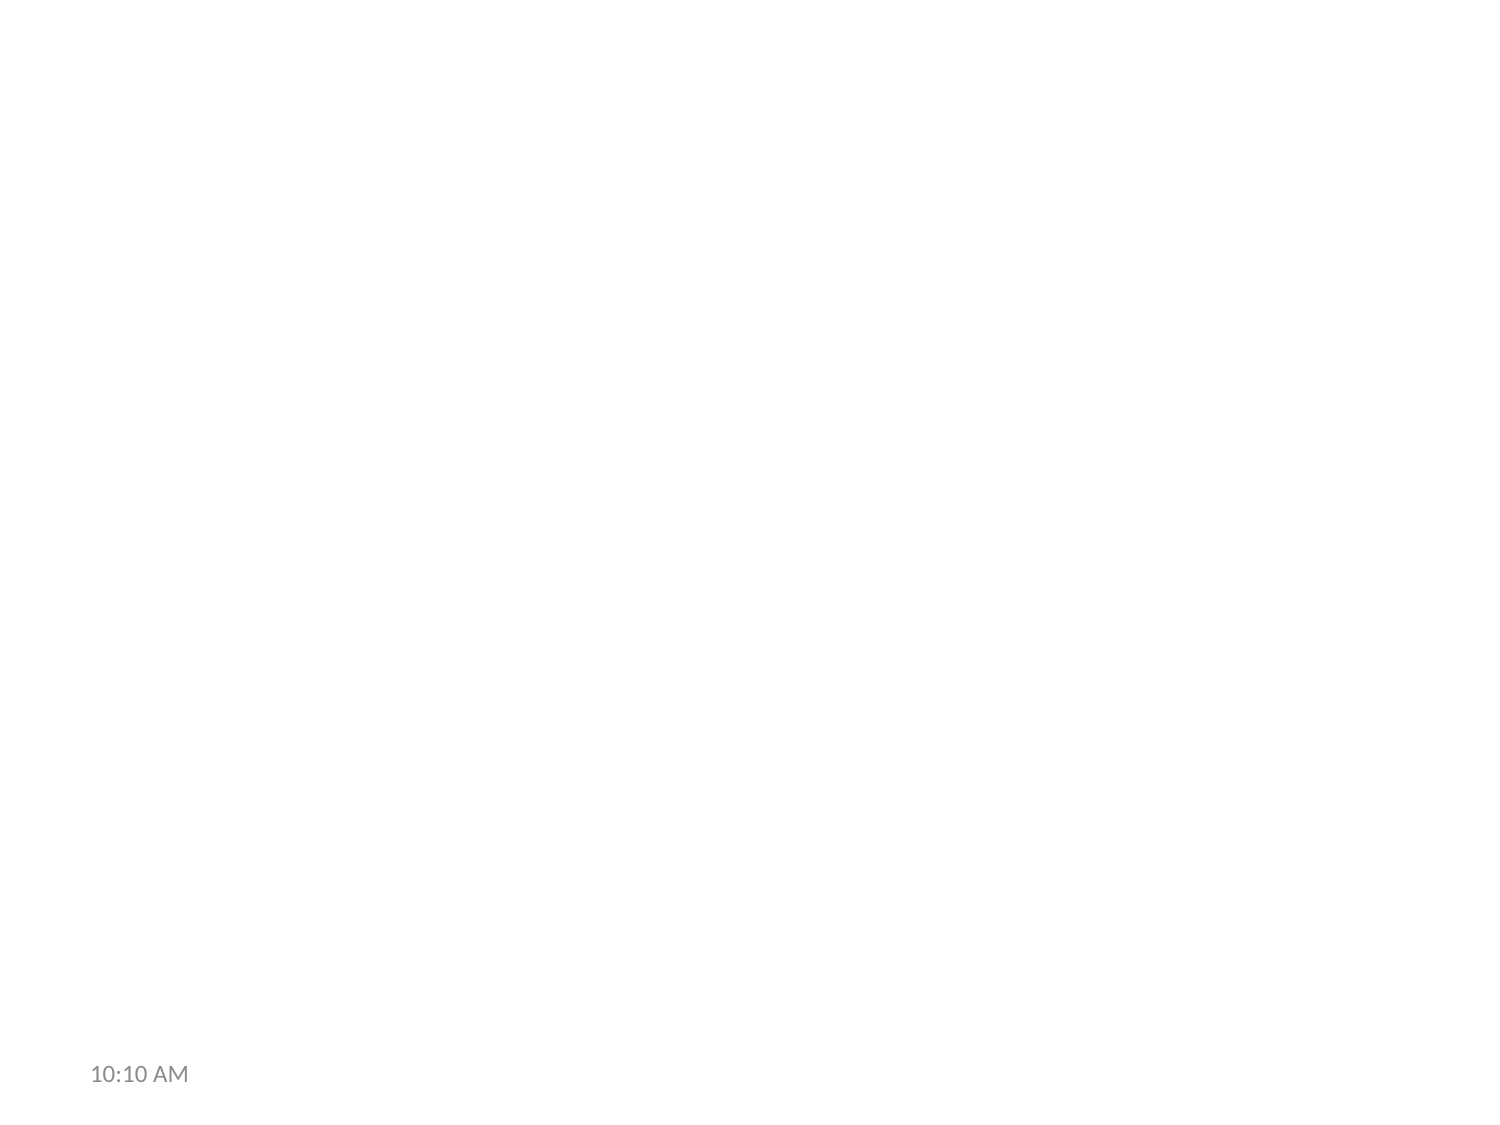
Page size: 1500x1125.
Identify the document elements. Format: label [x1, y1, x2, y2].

slide_number [75, 1042, 425, 1103]
